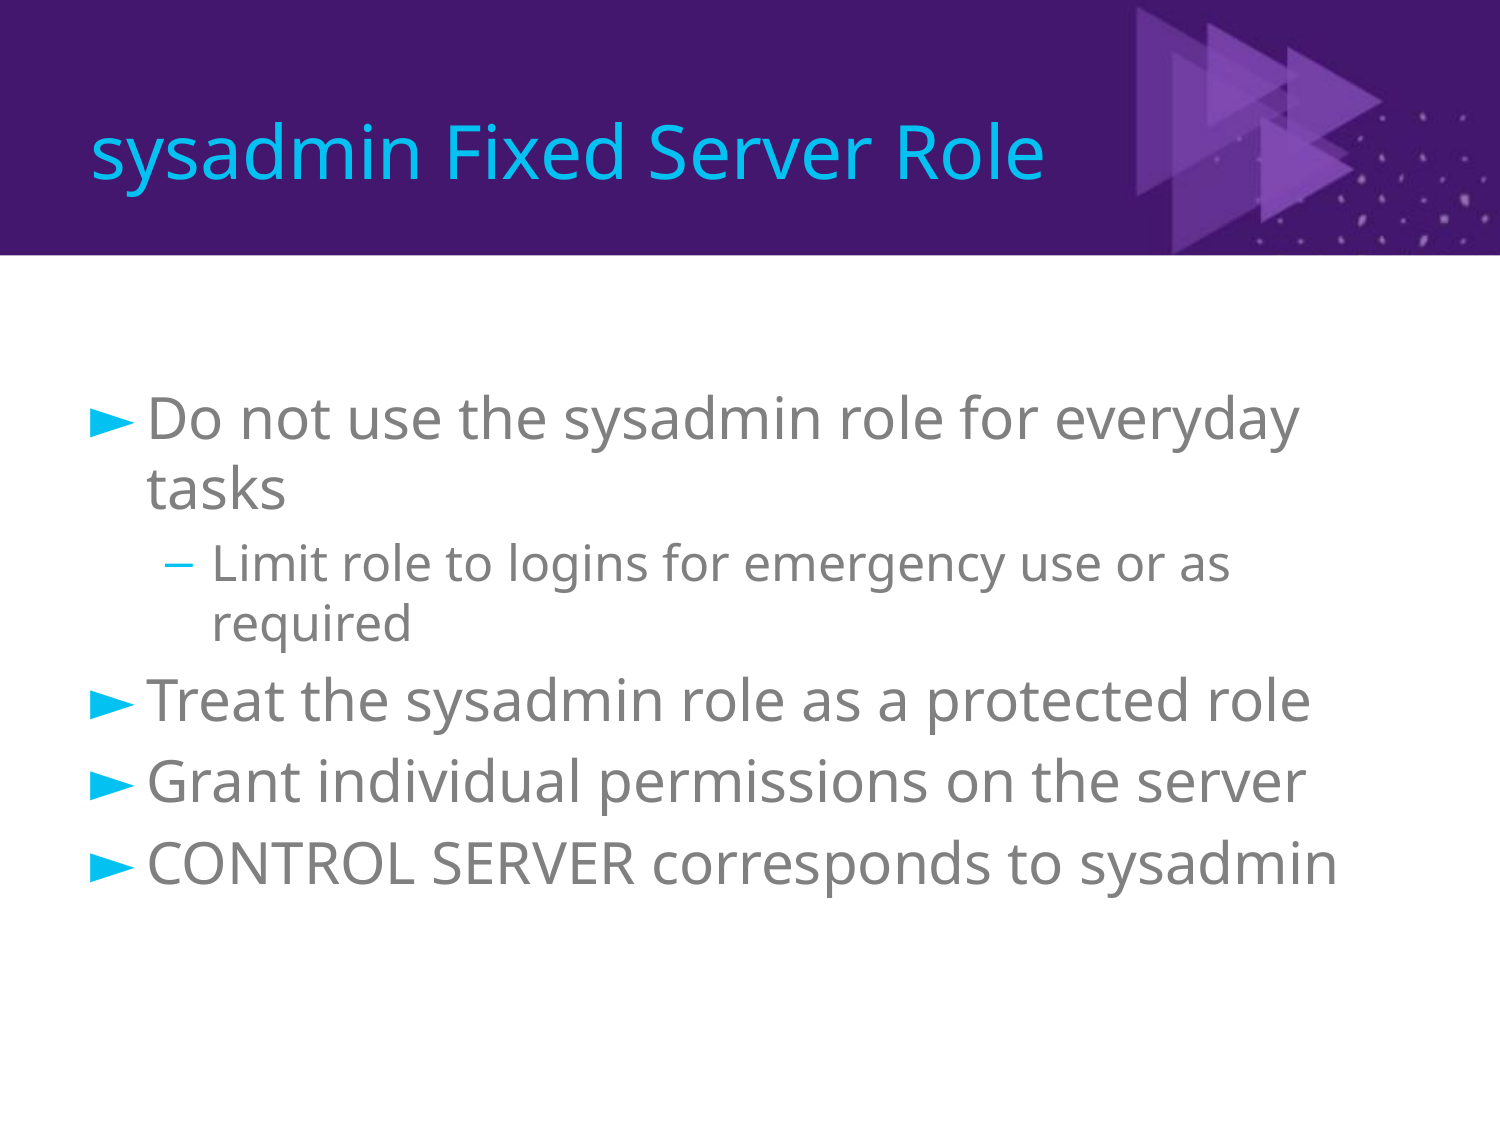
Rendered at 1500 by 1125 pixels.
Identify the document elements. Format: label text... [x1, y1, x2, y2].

list Do not use the sysadmin role for everyday tasks Limit role to logins for emergency use or as required Treat the sysadmin role as a protected role Grant individual permissions on the server CONTROL SERVER corresponds to sysadmin [75, 373, 1425, 1005]
title sysadmin Fixed Server Role [75, 56, 1425, 244]
picture [0, 0, 1500, 255]
